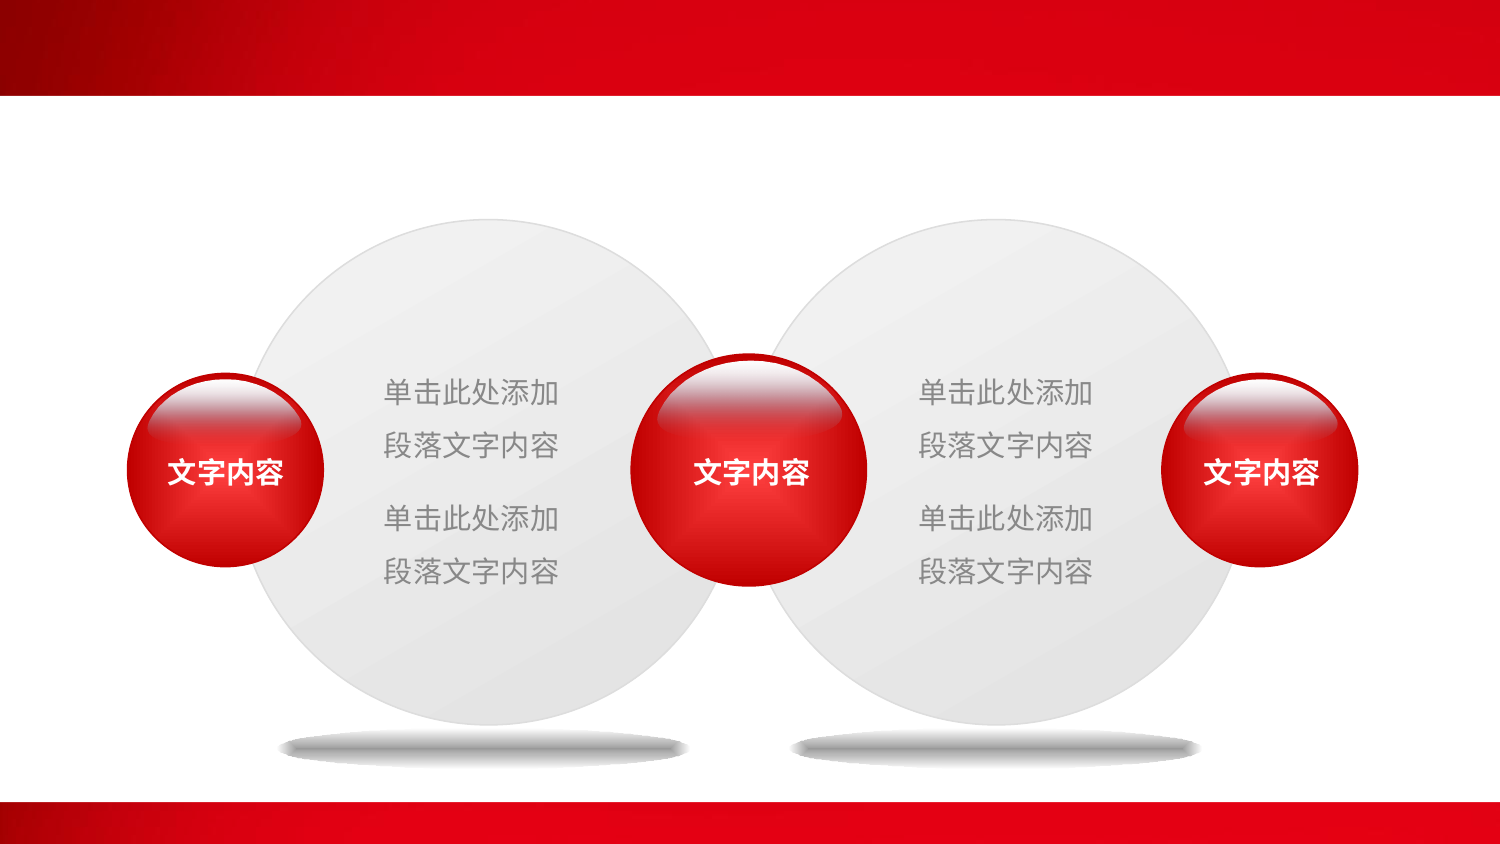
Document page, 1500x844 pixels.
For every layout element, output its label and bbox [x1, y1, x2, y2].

picture [0, 0, 1500, 95]
text_box [631, 354, 867, 586]
picture [0, 803, 1500, 844]
text_box [1161, 373, 1359, 567]
text_box [127, 373, 324, 567]
text_box [743, 219, 1249, 725]
text_box [788, 727, 1203, 769]
text_box [276, 727, 691, 769]
text_box [235, 219, 741, 725]
